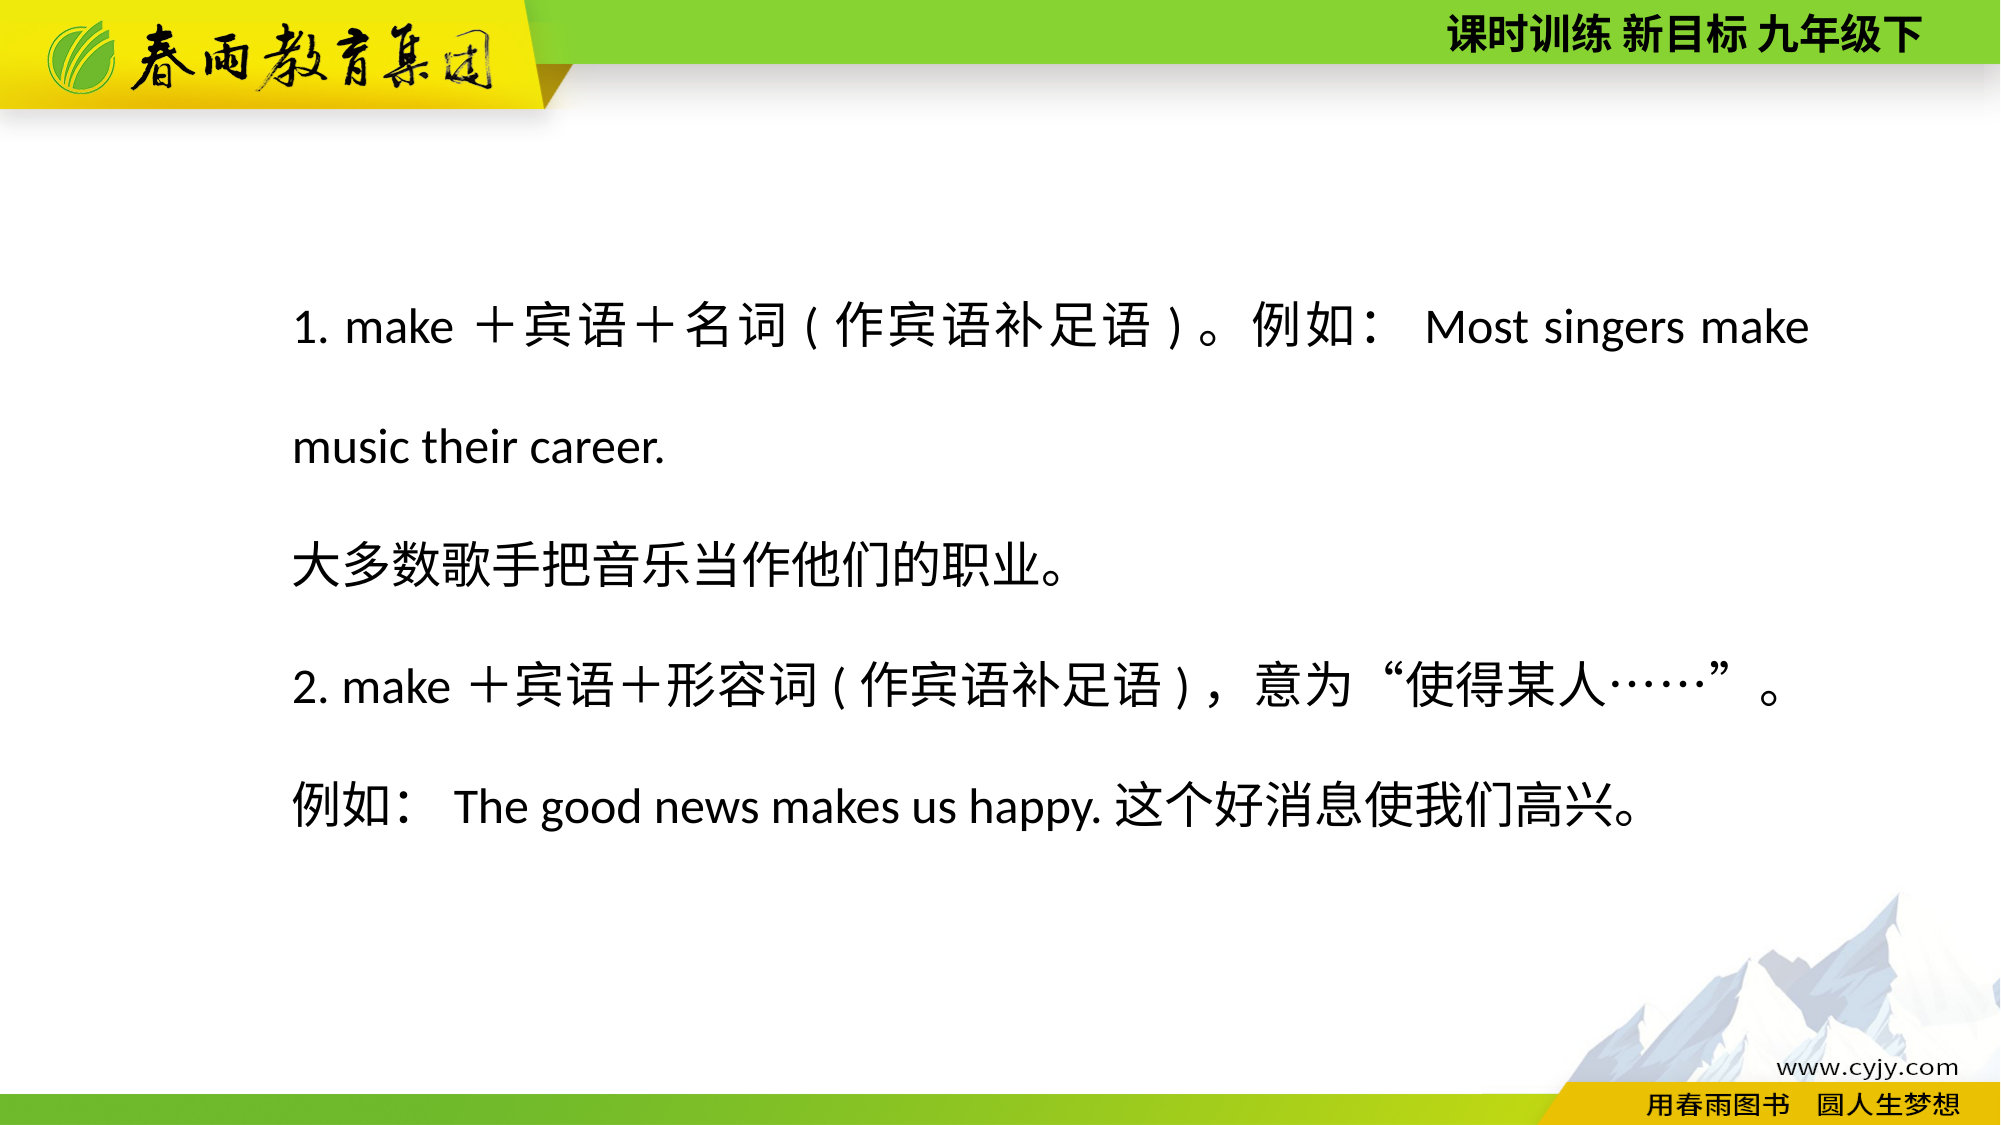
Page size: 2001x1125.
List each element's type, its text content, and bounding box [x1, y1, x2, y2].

text_box 1. make＋宾语＋名词(作宾语补足语)。例如：Most singers make music their career. 大多数歌手把音乐当作他们的职业。 2. make＋宾语＋形容词(作宾语补足语)，意为“使得某人……”。例如：The good news makes us happy.这个好消息使我们高兴。 [277, 226, 1825, 842]
picture [0, 0, 2001, 1125]
